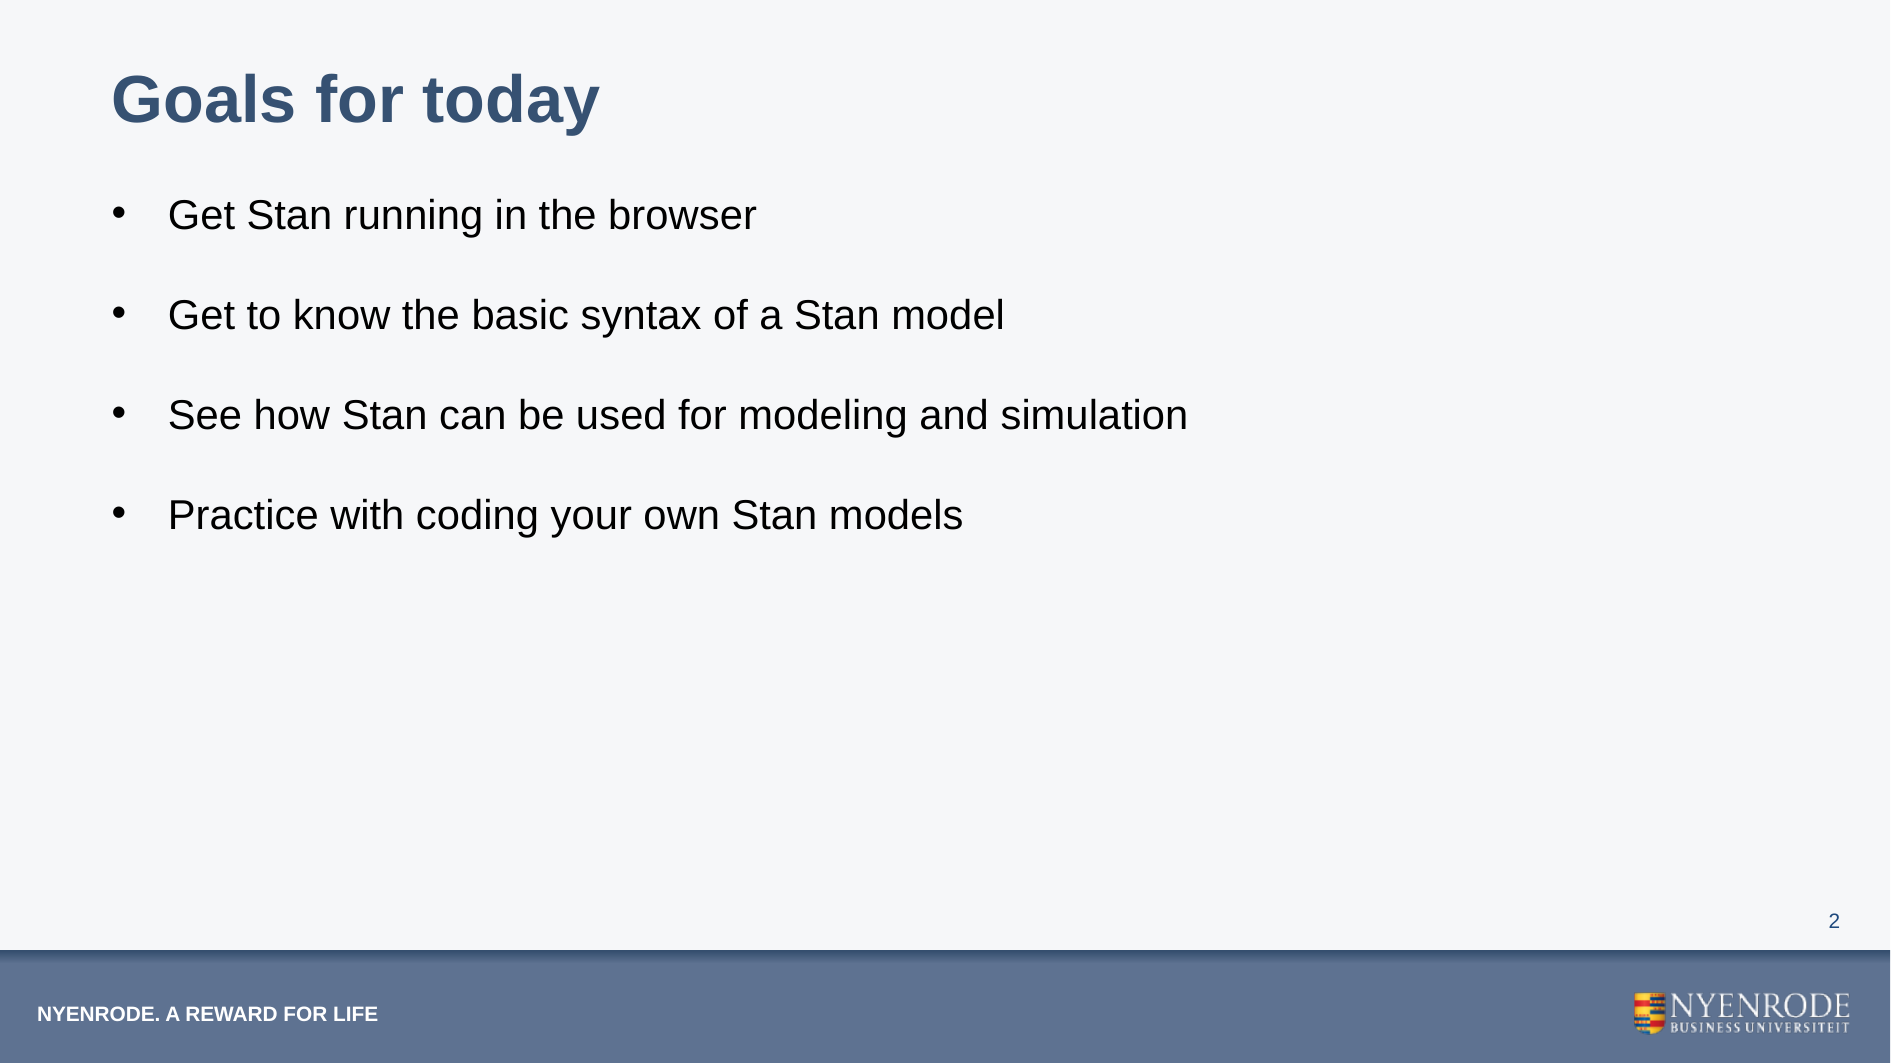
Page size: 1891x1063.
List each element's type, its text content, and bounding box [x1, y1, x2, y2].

picture [1630, 988, 1854, 1038]
title Goals for today [96, 65, 1722, 179]
slide_number 2 [1786, 899, 1883, 941]
list Get Stan running in the browser Get to know the basic syntax of a Stan model See how Stan can be used for modeling and simulation Practice with coding your own Stan models [96, 179, 1843, 884]
